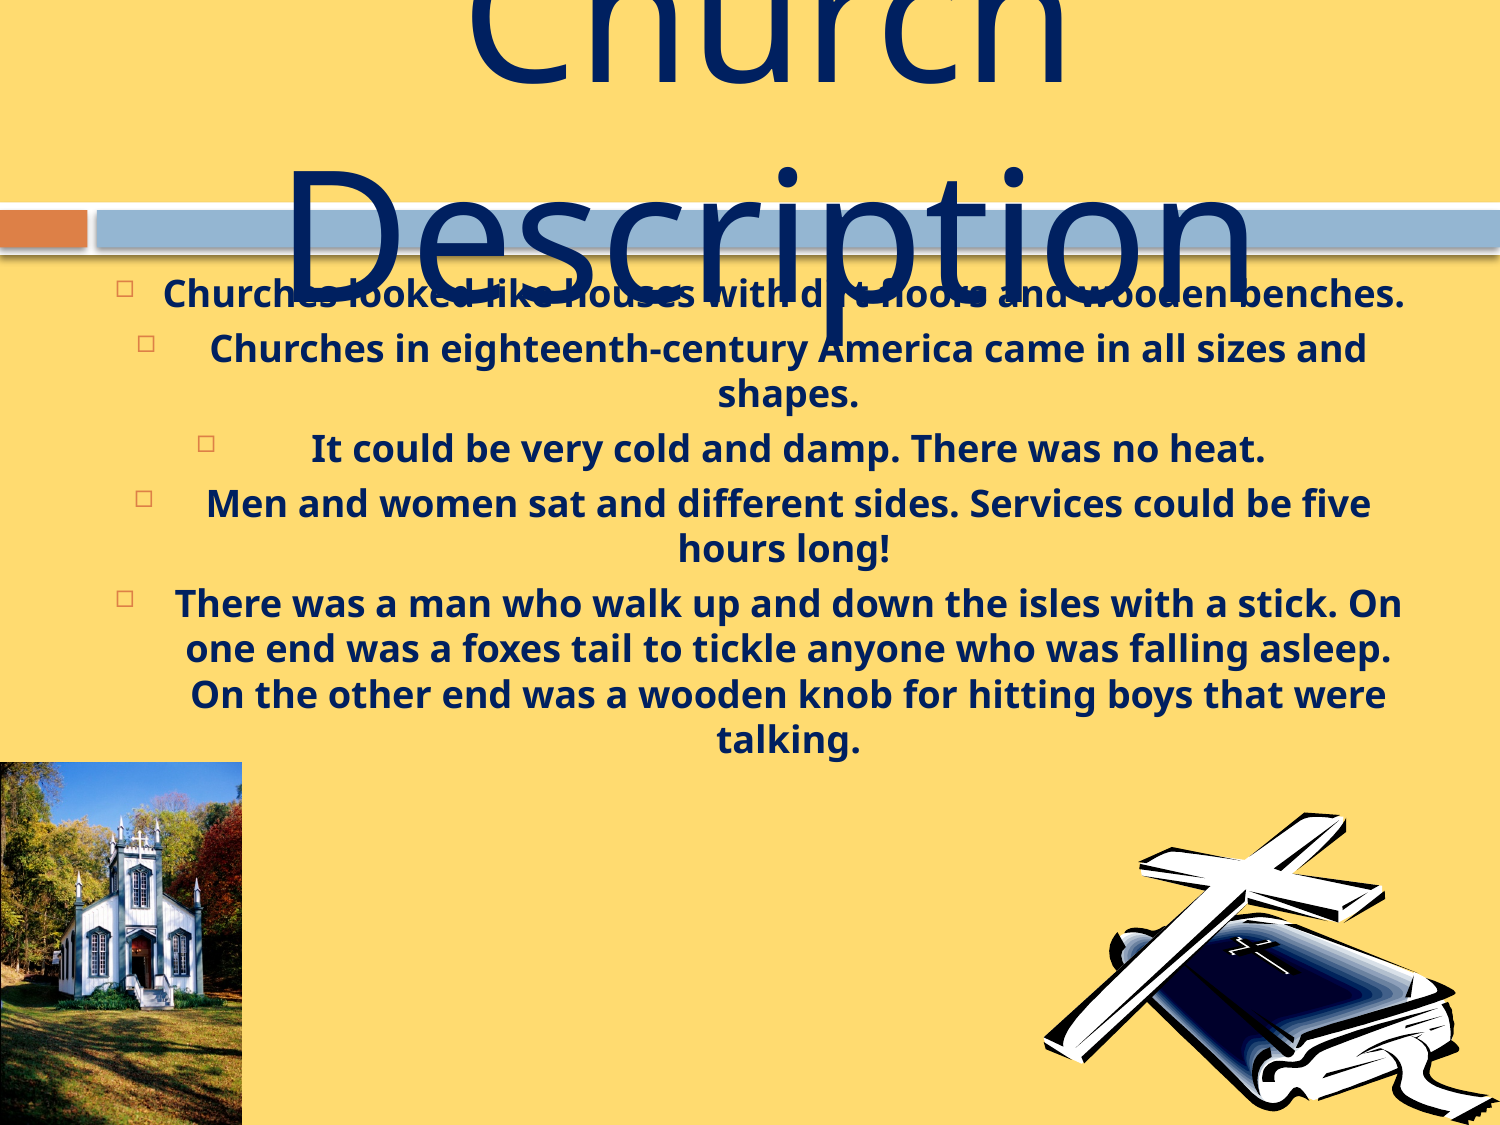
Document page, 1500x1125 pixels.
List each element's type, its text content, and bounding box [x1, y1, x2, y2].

picture [1043, 812, 1500, 1125]
picture [0, 762, 242, 1125]
title Church Description [100, 37, 1438, 200]
list Churches looked like houses with dirt floors and wooden benches. Churches in eighteenth-century America came in all sizes and shapes. It could be very cold and damp. There was no heat. Men and women sat and different sides. Services could be five hours long! There was a man who walk up and down the isles with a stick. On one end was a foxes tail to tickle anyone who was falling asleep. On the other end was a wooden knob for hitting boys that were talking. [99, 262, 1438, 788]
